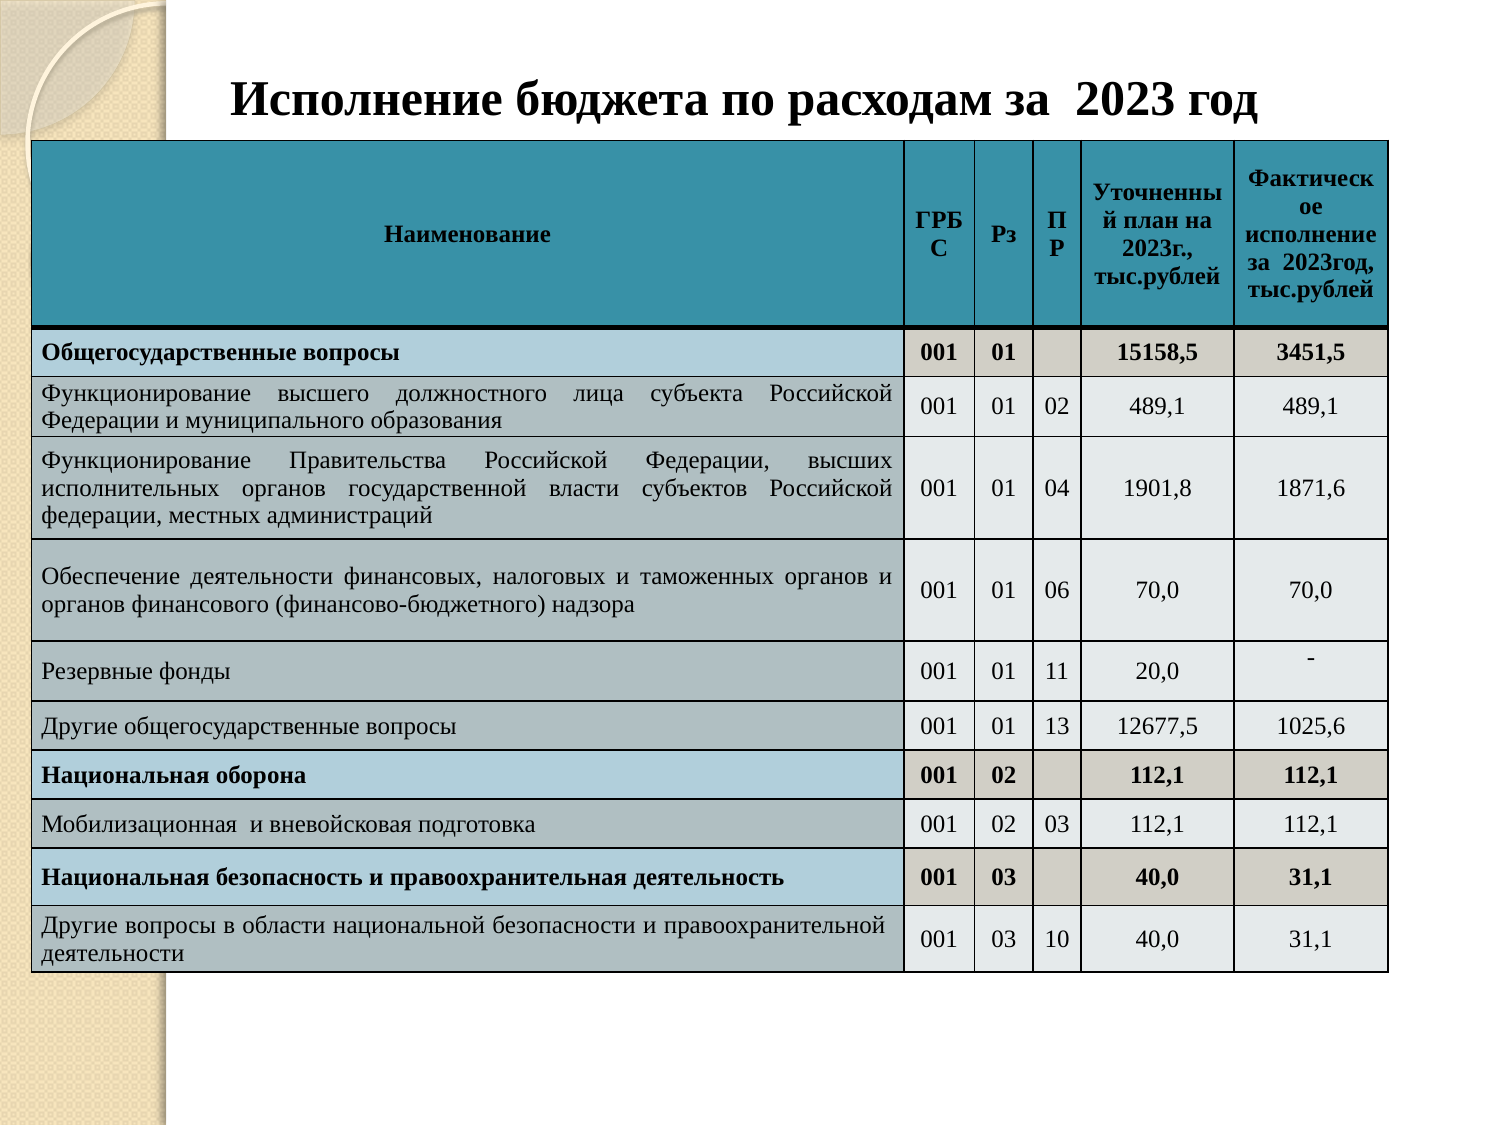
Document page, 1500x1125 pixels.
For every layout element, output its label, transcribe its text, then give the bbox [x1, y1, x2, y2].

text_box Исполнение бюджета по расходам за 2023 год [41, 57, 1447, 133]
table_cell 06 [1034, 540, 1080, 640]
table_cell 02 [1034, 377, 1080, 436]
table_cell 40,0 [1082, 906, 1233, 971]
table_header Фактическое исполнение за 2023год, тыс.рублей [1235, 141, 1387, 325]
table_cell Резервные фонды [32, 642, 903, 700]
table_cell 04 [1034, 437, 1080, 538]
table_cell 11 [1034, 642, 1080, 700]
table_cell 02 [975, 800, 1032, 847]
table_cell 70,0 [1235, 540, 1387, 640]
table_cell [1034, 849, 1080, 905]
table_cell Национальная оборона [32, 751, 903, 798]
table_cell 01 [975, 437, 1032, 538]
table_cell 40,0 [1082, 849, 1233, 905]
table_cell 10 [1034, 906, 1080, 971]
table_cell - [1235, 642, 1387, 700]
table_cell 13 [1034, 702, 1080, 749]
table_header Наименование [32, 141, 903, 325]
table_cell 31,1 [1235, 849, 1387, 905]
table_cell [1034, 751, 1080, 798]
table_cell Другие вопросы в области национальной безопасности и правоохранительной деятельности [32, 906, 903, 971]
table_cell 15158,5 [1082, 330, 1233, 376]
table_cell 03 [1034, 800, 1080, 847]
table_cell 03 [975, 906, 1032, 971]
table_header ГРБС [905, 141, 974, 325]
table_cell 01 [975, 642, 1032, 700]
table_cell 001 [905, 642, 974, 700]
table_cell Функционирование Правительства Российской Федерации, высших исполнительных органов государственной власти субъектов Российской федерации, местных администраций [32, 437, 903, 538]
table_cell 3451,5 [1235, 330, 1387, 376]
table_cell 001 [905, 702, 974, 749]
table_cell 70,0 [1082, 540, 1233, 640]
table_cell [1034, 330, 1080, 376]
table_cell 12677,5 [1082, 702, 1233, 749]
table_cell 001 [905, 540, 974, 640]
table_cell 001 [905, 437, 974, 538]
table_cell 001 [905, 377, 974, 436]
table_cell 112,1 [1082, 800, 1233, 847]
table_cell 02 [975, 751, 1032, 798]
table_header Рз [975, 141, 1032, 325]
table_cell 001 [905, 751, 974, 798]
table_cell 112,1 [1235, 751, 1387, 798]
table_cell 112,1 [1235, 800, 1387, 847]
table_cell 01 [975, 377, 1032, 436]
table_cell 1871,6 [1235, 437, 1387, 538]
table_cell 001 [905, 800, 974, 847]
table_cell Обеспечение деятельности финансовых, налоговых и таможенных органов и органов финансового (финансово-бюджетного) надзора [32, 540, 903, 640]
table_header ПР [1034, 141, 1080, 325]
table_cell 489,1 [1082, 377, 1233, 436]
table_cell 20,0 [1082, 642, 1233, 700]
table_cell 001 [905, 330, 974, 376]
table_cell 001 [905, 906, 974, 971]
table_cell 01 [975, 702, 1032, 749]
table_cell Национальная безопасность и правоохранительная деятельность [32, 849, 903, 905]
table_cell Общегосударственные вопросы [32, 330, 903, 376]
table_cell Функционирование высшего должностного лица субъекта Российской Федерации и муниципального образования [32, 377, 903, 436]
table_cell 31,1 [1235, 906, 1387, 971]
table_cell 1025,6 [1235, 702, 1387, 749]
table_cell 03 [975, 849, 1032, 905]
table_cell 489,1 [1235, 377, 1387, 436]
table_cell Мобилизационная и вневойсковая подготовка [32, 800, 903, 847]
table_cell 01 [975, 540, 1032, 640]
table_header Уточненный план на 2023г., тыс.рублей [1082, 141, 1233, 325]
table_cell 001 [905, 849, 974, 905]
table_cell 1901,8 [1082, 437, 1233, 538]
table_cell Другие общегосударственные вопросы [32, 702, 903, 749]
table_cell 01 [975, 330, 1032, 376]
table_cell 112,1 [1082, 751, 1233, 798]
